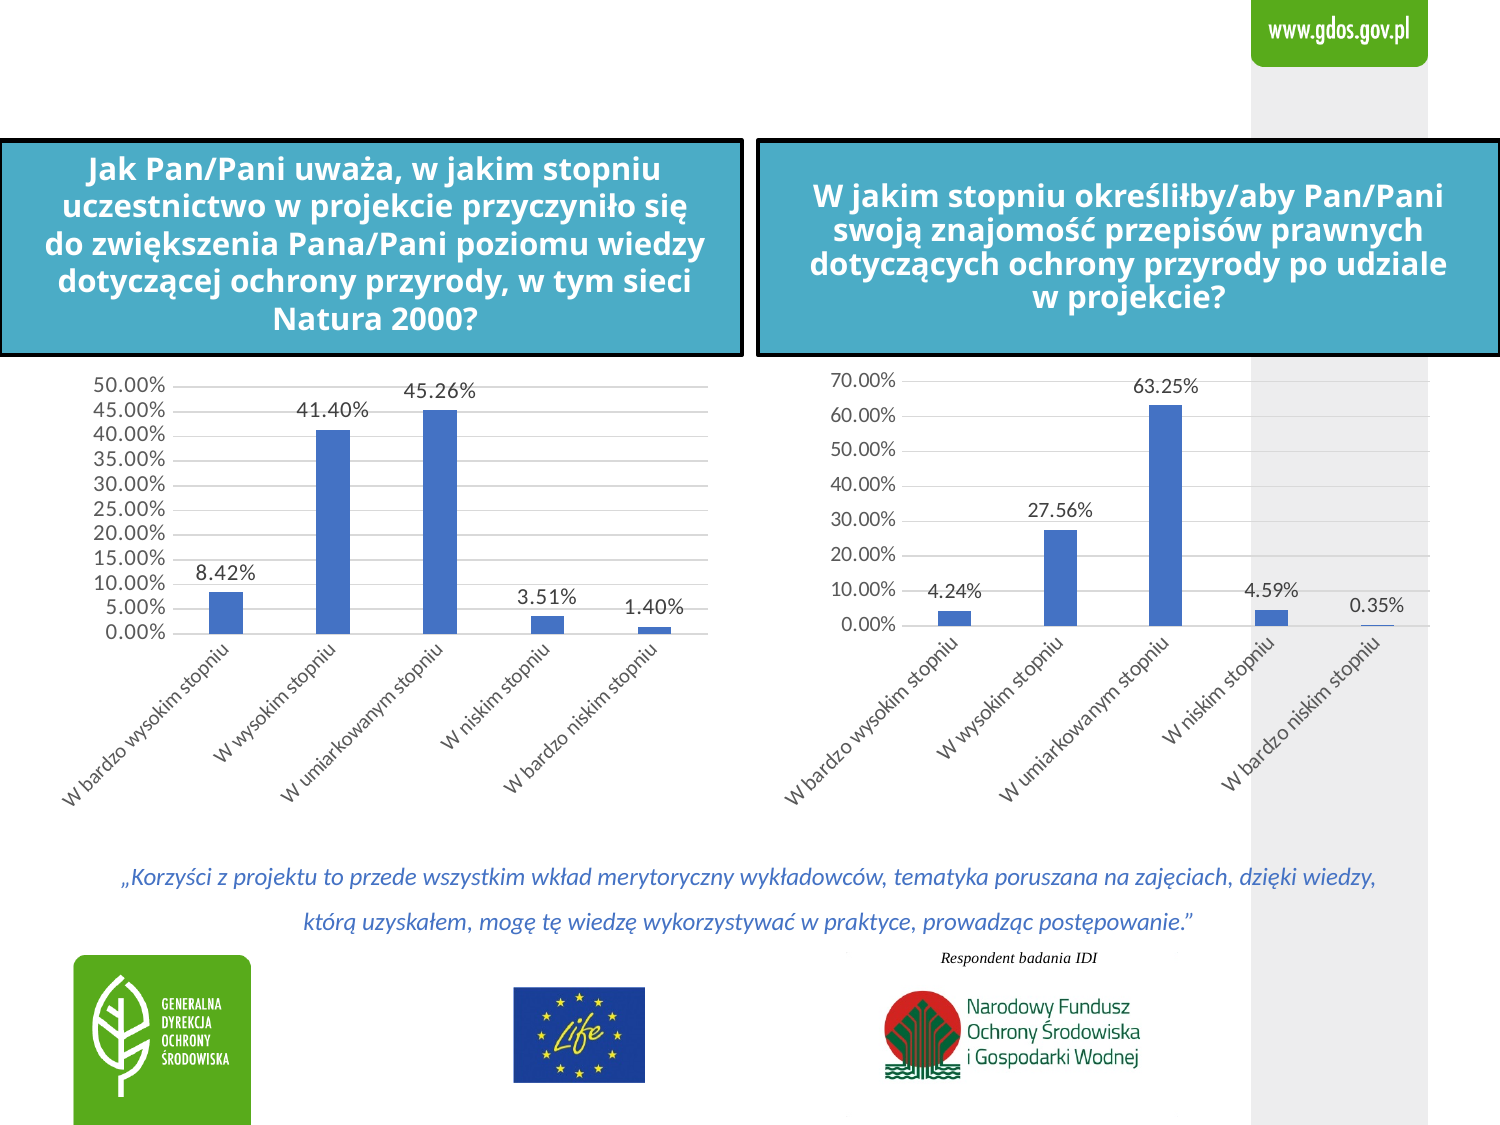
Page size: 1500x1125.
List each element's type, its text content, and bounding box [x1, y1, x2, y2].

text_box [756, 138, 1500, 357]
picture [0, 0, 1500, 1125]
text_box [0, 138, 744, 357]
chart [46, 366, 722, 823]
text_box Respondent badania IDI [926, 940, 1187, 974]
text_box „Korzyści z projektu to przede wszystkim wkład merytoryczny wykładowców, tematyka poruszana na zajęciach, dzięki wiedzy, którą uzyskałem, mogę tę wiedzę wykorzystywać w praktyce, prowadząc postępowanie.” [33, 838, 1467, 943]
chart [768, 360, 1444, 823]
text_box W jakim stopniu określiłby/aby Pan/Pani swoją znajomość przepisów prawnych dotyczących ochrony przyrody po udziale w projekcie? [782, 166, 1476, 330]
title Jak Pan/Pani uważa, w jakim stopniu uczestnictwo w projekcie przyczyniło się do zwiększenia Pana/Pani poziomu wiedzy dotyczącej ochrony przyrody, w tym sieci Natura 2000? [28, 161, 722, 325]
